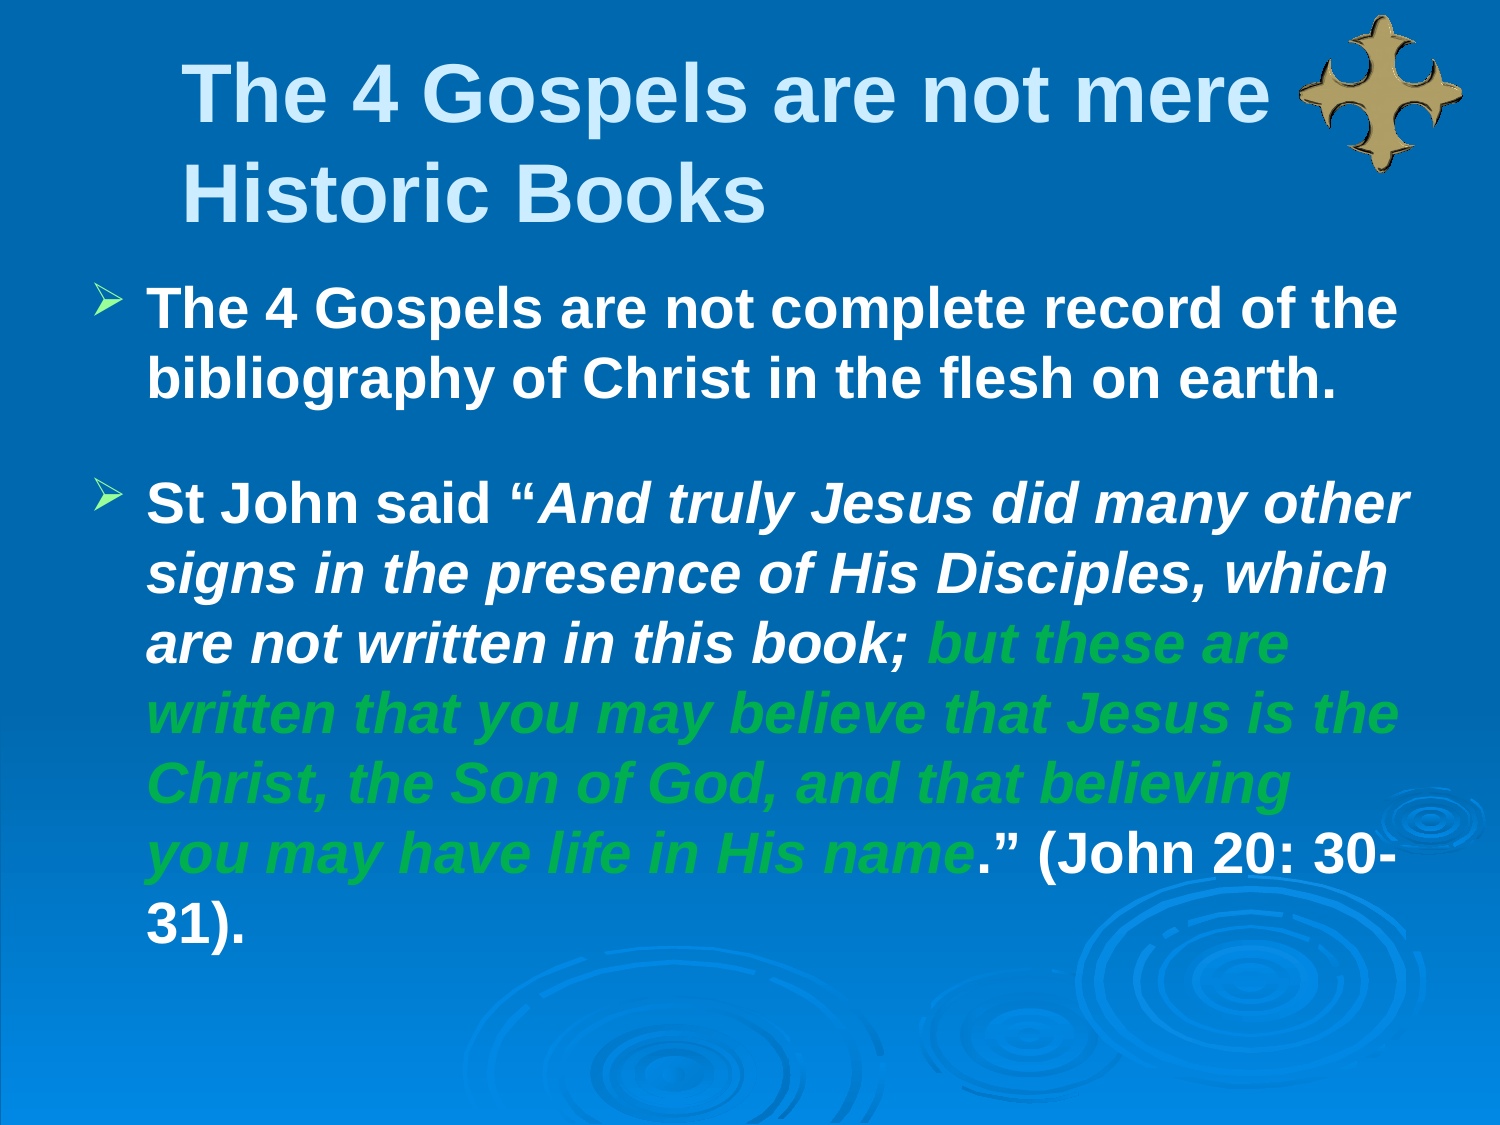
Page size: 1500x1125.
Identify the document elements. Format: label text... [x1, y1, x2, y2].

title The 4 Gospels are not mere Historic Books [29, 45, 1426, 233]
list The 4 Gospels are not complete record of the bibliography of Christ in the flesh on earth. St John said “And truly Jesus did many other signs in the presence of His Disciples, which are not written in this book; but these are written that you may believe that Jesus is the Christ, the Son of God, and that believing you may have life in His name.” (John 20: 30-31). [74, 262, 1426, 1006]
picture [1293, 0, 1471, 188]
